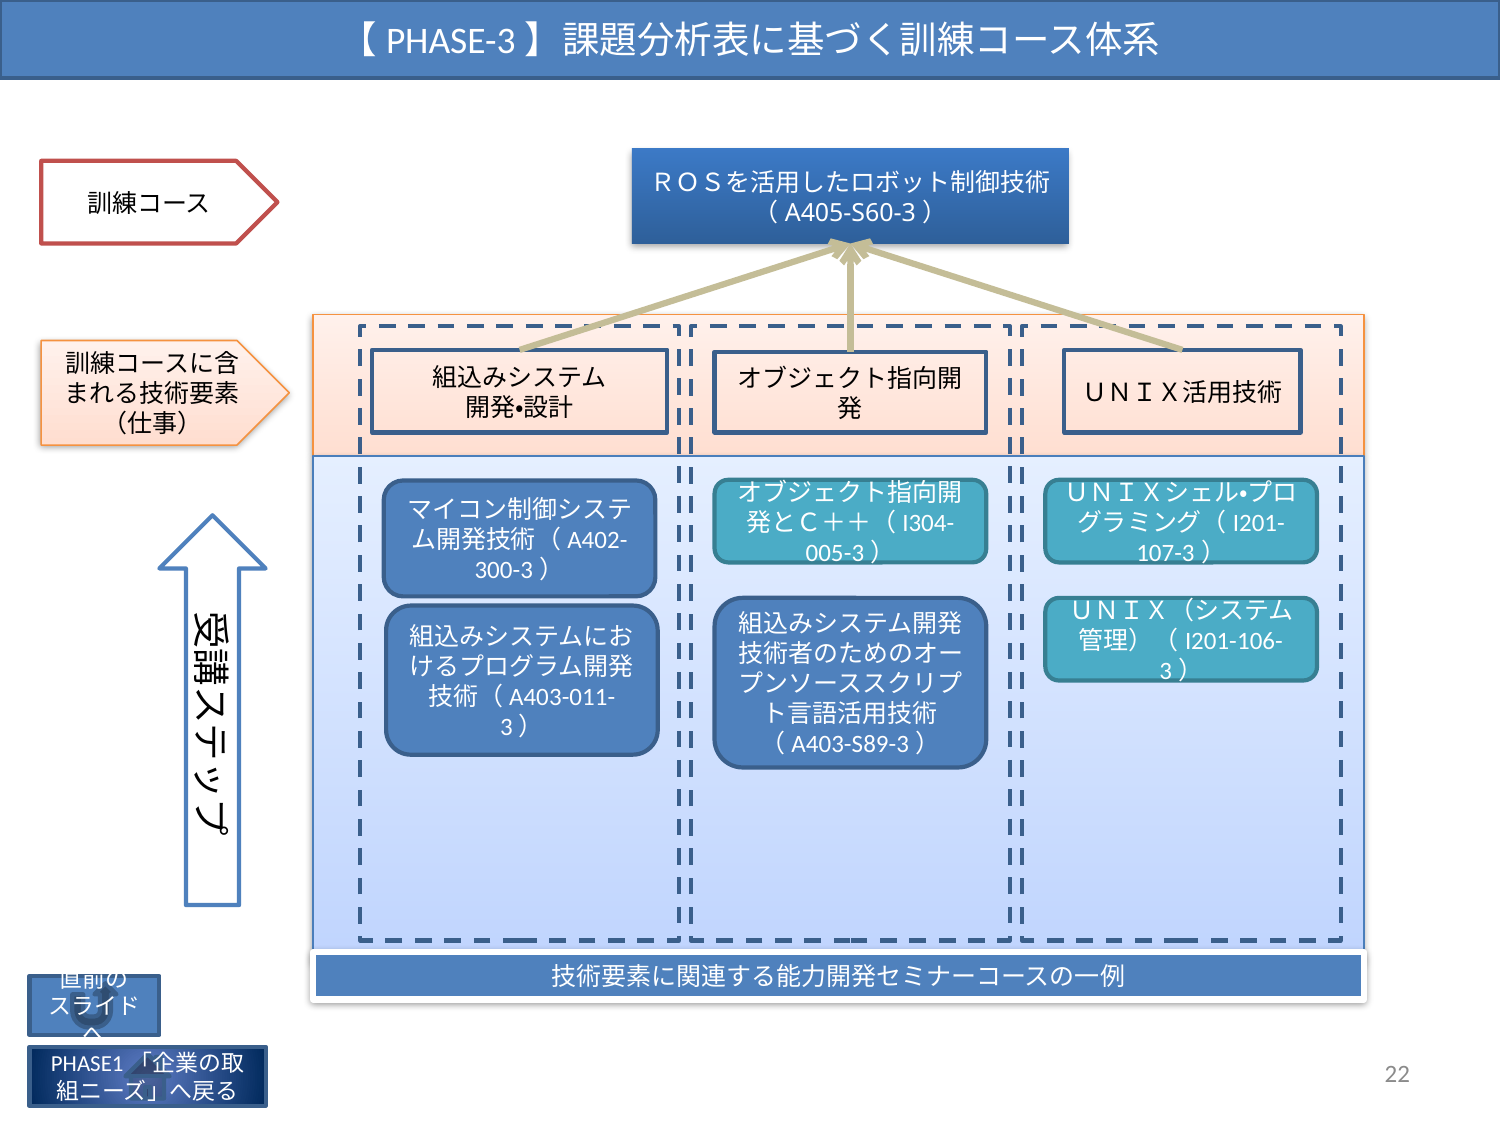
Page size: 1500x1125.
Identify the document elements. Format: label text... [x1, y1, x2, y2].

text_box 【PHASE-3】課題分析表に基づく訓練コース体系 [0, 0, 1500, 80]
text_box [850, 243, 1183, 350]
text_box オブジェクト指向開発とＣ＋＋（I304-005-3） [712, 477, 989, 565]
text_box [680, 359, 690, 454]
text_box ＵＮＩＸ（システム管理）（I201-106-3） [1043, 595, 1320, 683]
text_box [358, 324, 681, 943]
text_box [689, 359, 1012, 943]
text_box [519, 243, 848, 350]
text_box PHASE1「企業の取組ニーズ」へ戻る [27, 1045, 268, 1108]
text_box [312, 314, 514, 455]
text_box 直前の スライドへ [27, 974, 161, 1037]
text_box ＲＯＳを活用したロボット制御技術 （A405-S60-3） [631, 148, 1069, 241]
text_box 訓練コースに含まれる技術要素 （仕事） [40, 339, 290, 446]
slide_number 22 [1074, 1042, 1425, 1103]
text_box [312, 455, 1365, 948]
text_box 組込みシステム開発技術者のためのオープンソーススクリプト言語活用技術 （A403-S89-3） [712, 595, 989, 770]
text_box マイコン制御システム開発技術（A402-300-3） [381, 478, 658, 599]
text_box 訓練コース [39, 158, 280, 246]
text_box 受講ステップ [157, 513, 268, 908]
text_box 組込みシステムにおけるプログラム開発技術（A403-011-3） [384, 603, 660, 757]
text_box 技術要素に関連する能力開発セミナーコースの一例 [310, 949, 1367, 1003]
text_box [1010, 359, 1021, 454]
text_box [1020, 324, 1343, 943]
text_box ＵＮＩＸシェル・プログラミング（I201-107-3） [1043, 477, 1320, 565]
text_box [1188, 314, 1365, 455]
